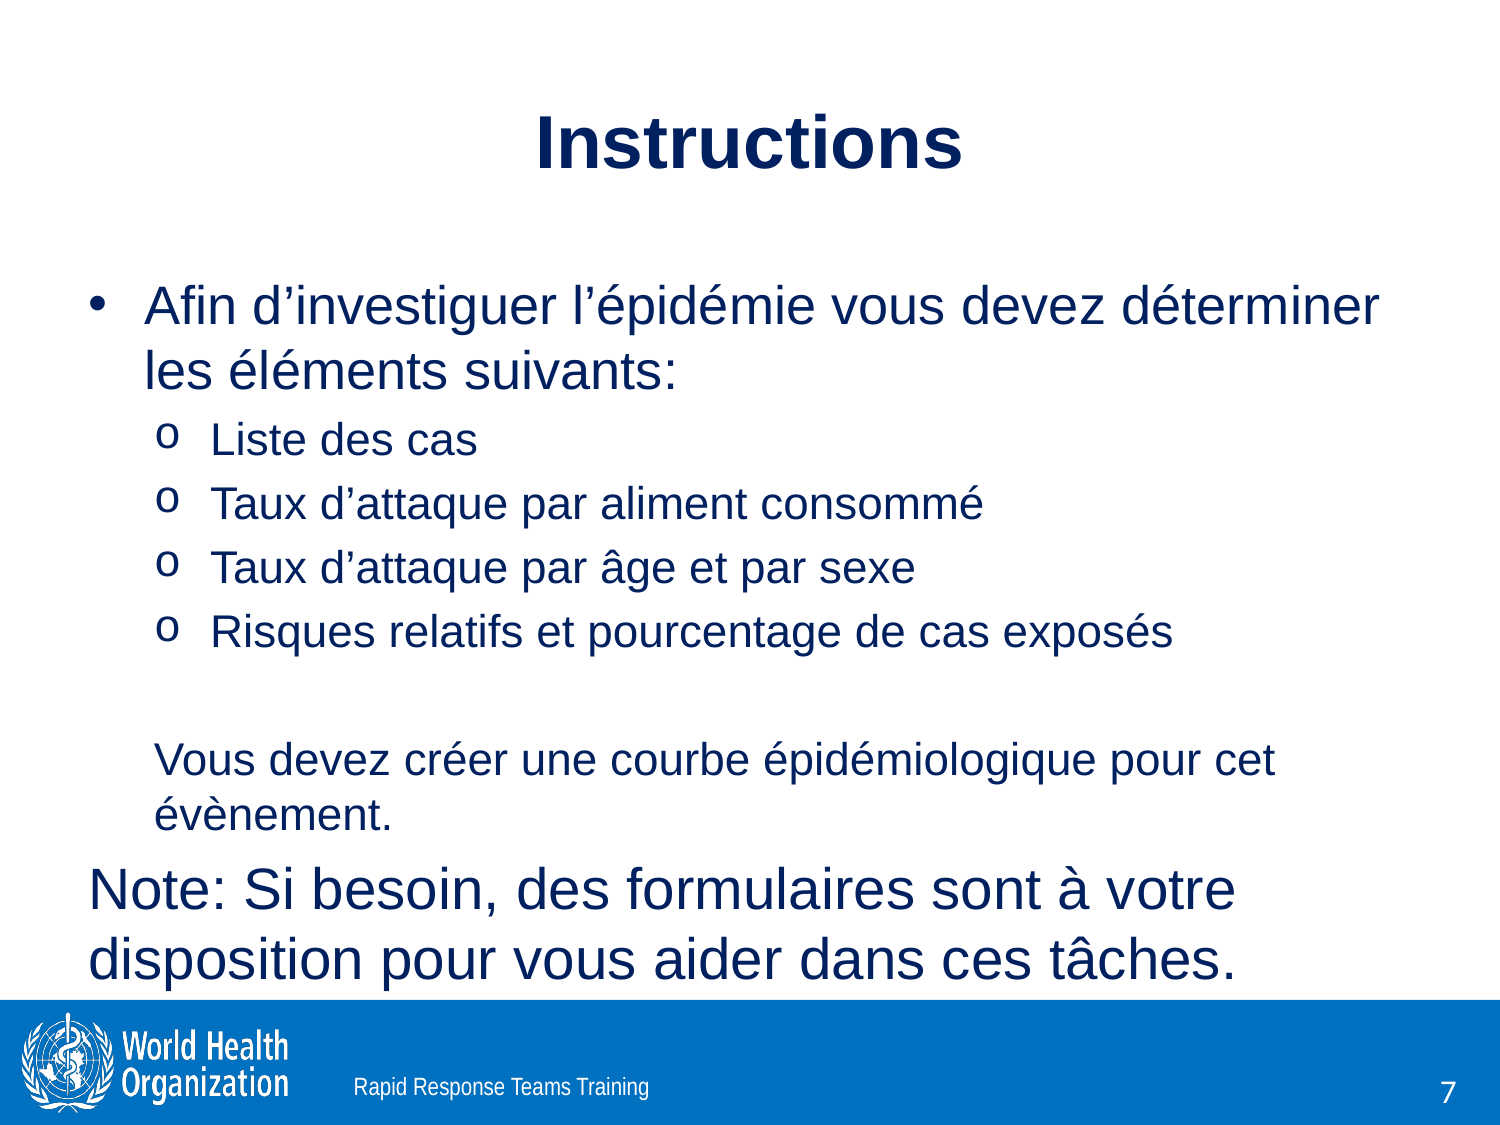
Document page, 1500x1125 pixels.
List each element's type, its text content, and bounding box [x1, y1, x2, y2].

title Instructions [75, 45, 1425, 233]
list Afin d’investiguer l’épidémie vous devez déterminer les éléments suivants: Liste des cas Taux d’attaque par aliment consommé Taux d’attaque par âge et par sexe Risques relatifs et pourcentage de cas exposés Vous devez créer une courbe épidémiologique pour cet évènement. Note: Si besoin, des formulaires sont à votre disposition pour vous aider dans ces tâches. [73, 262, 1424, 1005]
picture [21, 1012, 288, 1113]
